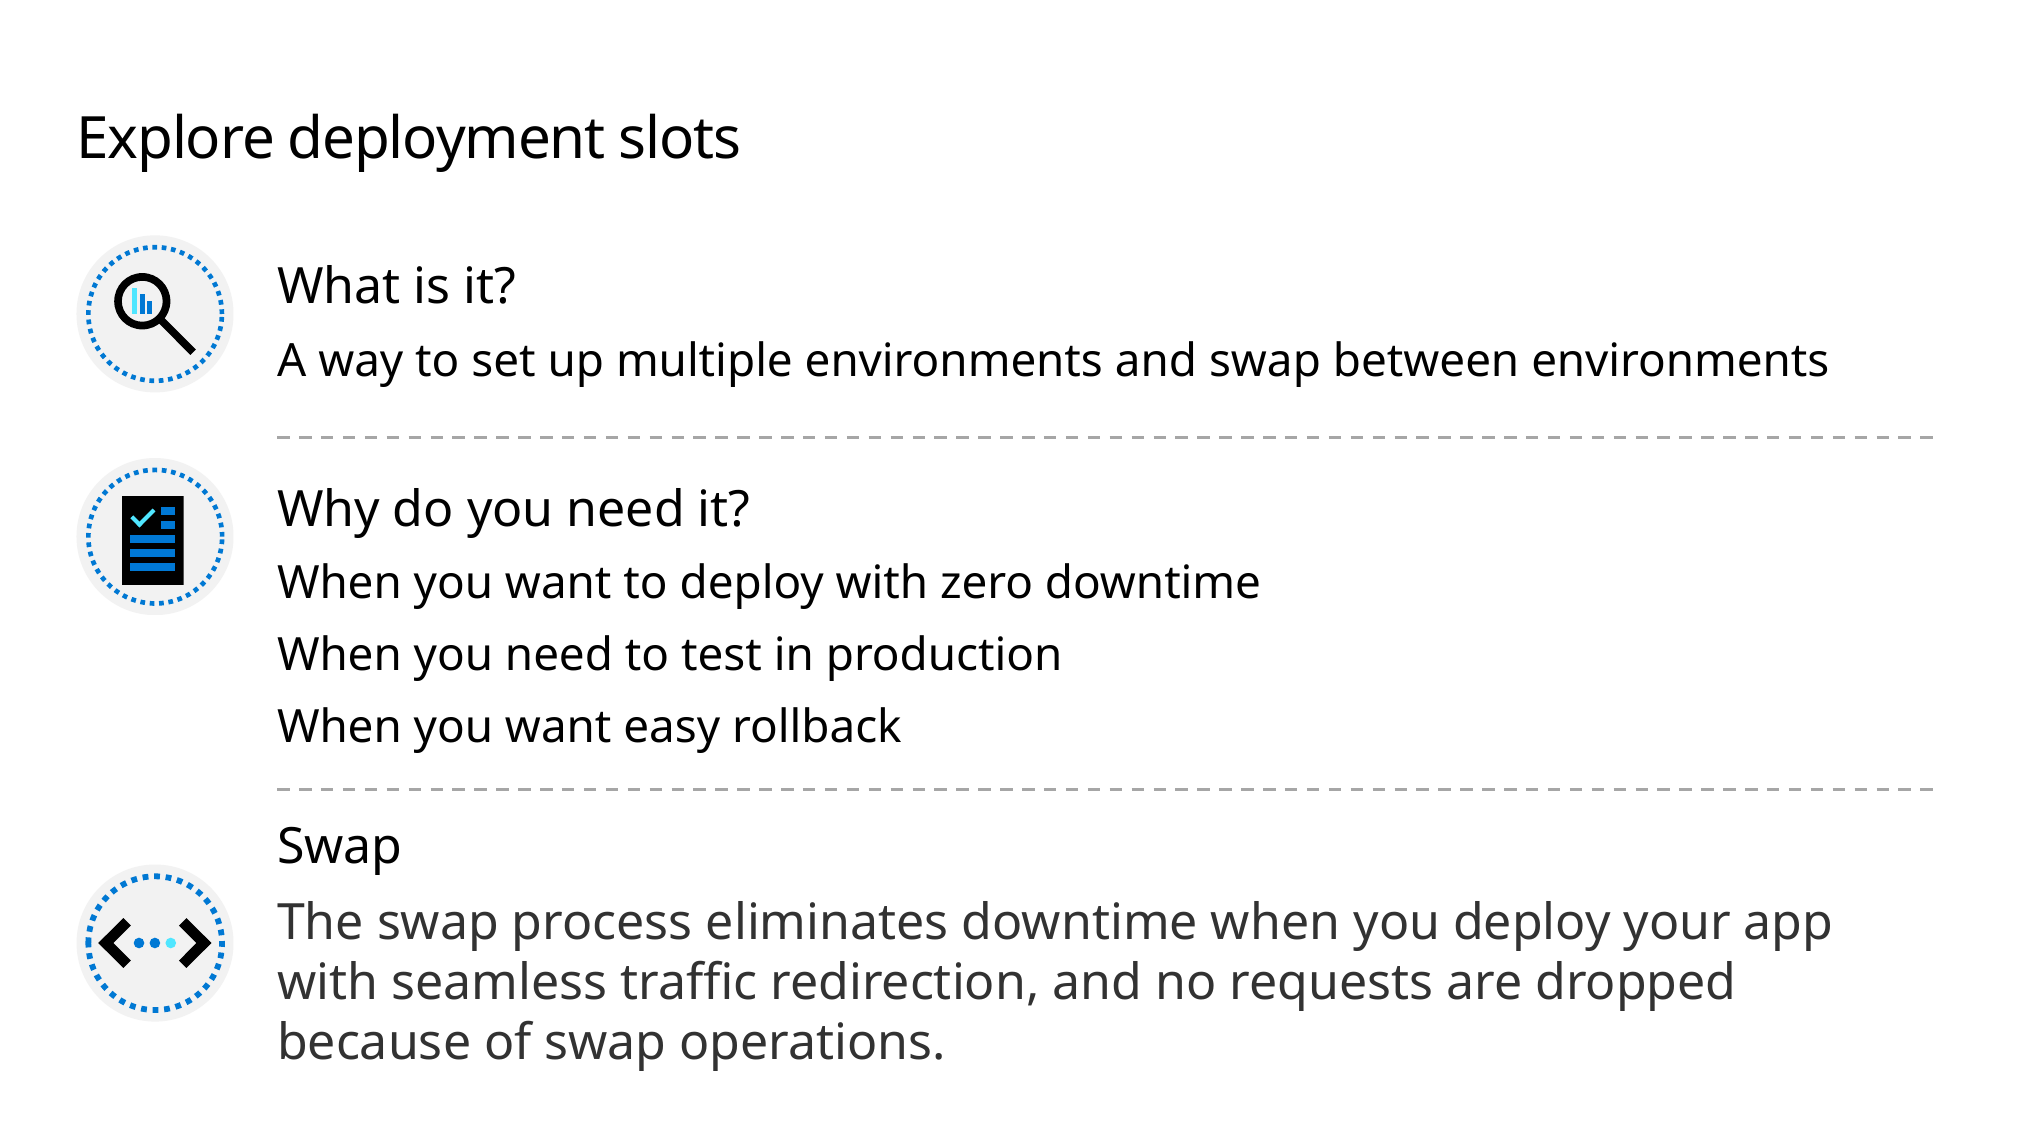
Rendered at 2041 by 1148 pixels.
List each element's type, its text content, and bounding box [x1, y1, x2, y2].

text_box Swap The swap process eliminates downtime when you deploy your app with seamless traffic redirection, and no requests are dropped because of swap operations. [277, 813, 1914, 1071]
text_box What is it? A way to set up multiple environments and swap between environments [277, 253, 1914, 386]
text_box Why do you need it? When you want to deploy with zero downtime When you need to test in production When you want easy rollback [277, 476, 1914, 752]
picture [76, 864, 234, 1022]
title Explore deployment slots [76, 103, 1969, 172]
picture [76, 457, 234, 616]
picture [76, 234, 234, 393]
